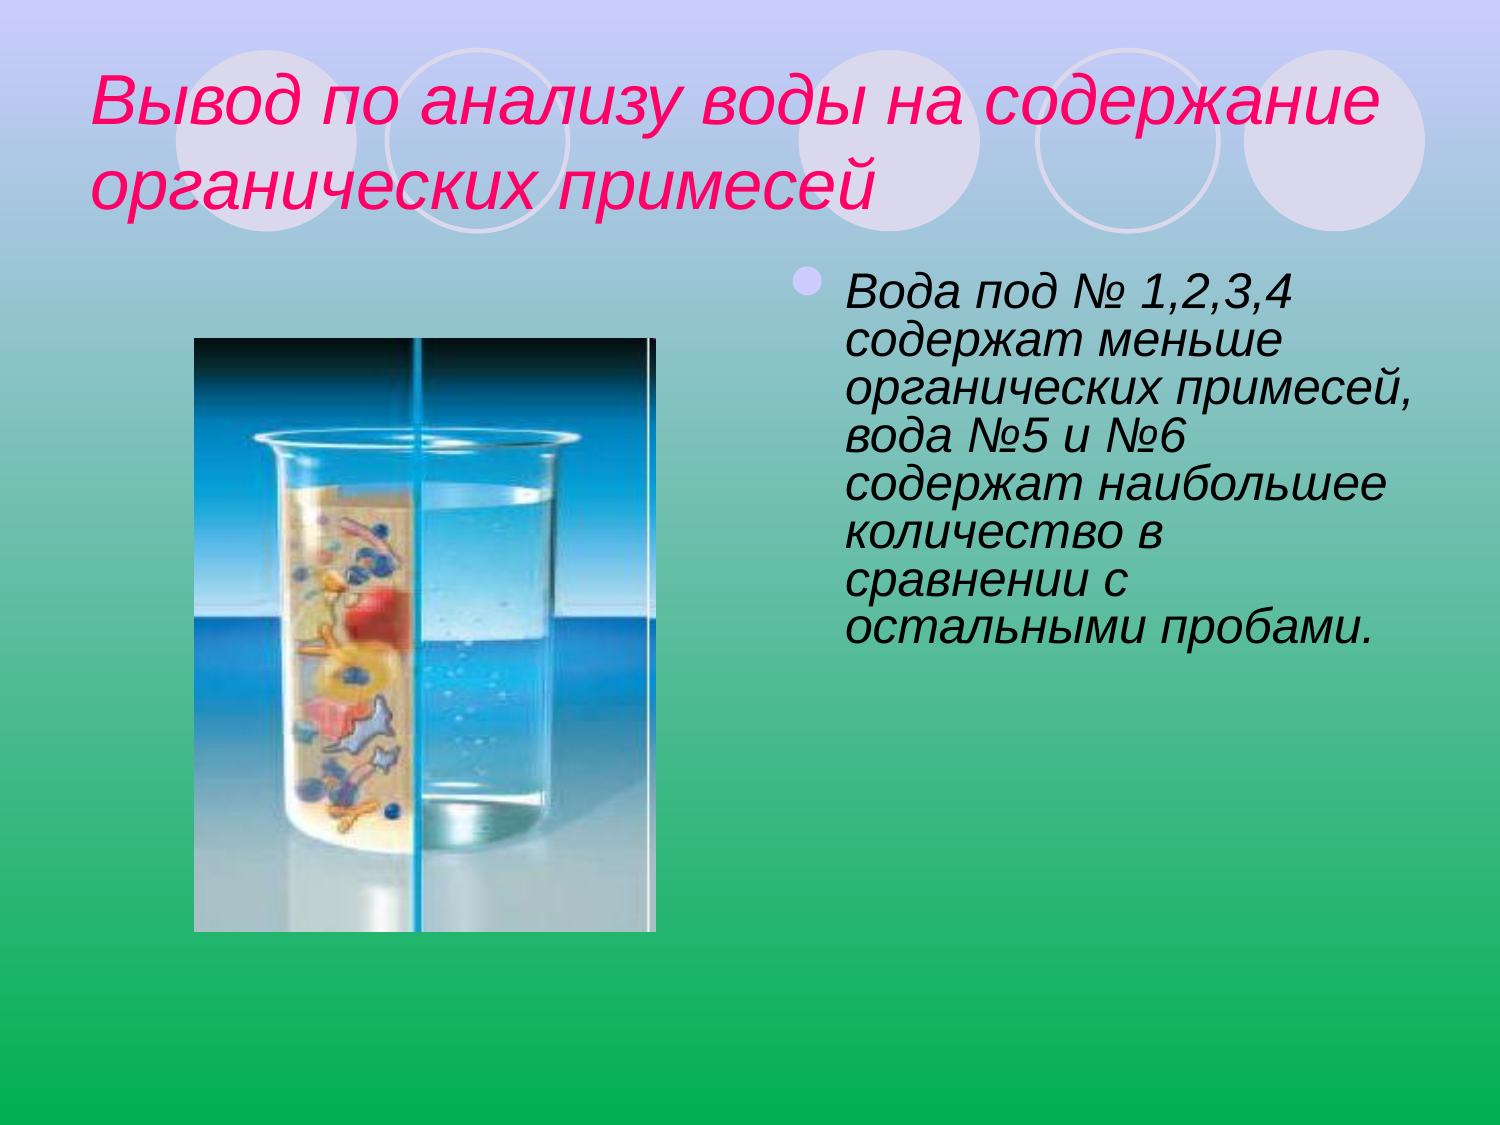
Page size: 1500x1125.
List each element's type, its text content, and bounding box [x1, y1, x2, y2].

picture [194, 337, 656, 933]
list Вода под № 1,2,3,4 содержат меньше органических примесей, вода №5 и №6 содержат наибольшее количество в сравнении с остальными пробами. [773, 262, 1436, 728]
title Вывод по анализу воды на содержание органических примесей [75, 45, 1425, 233]
